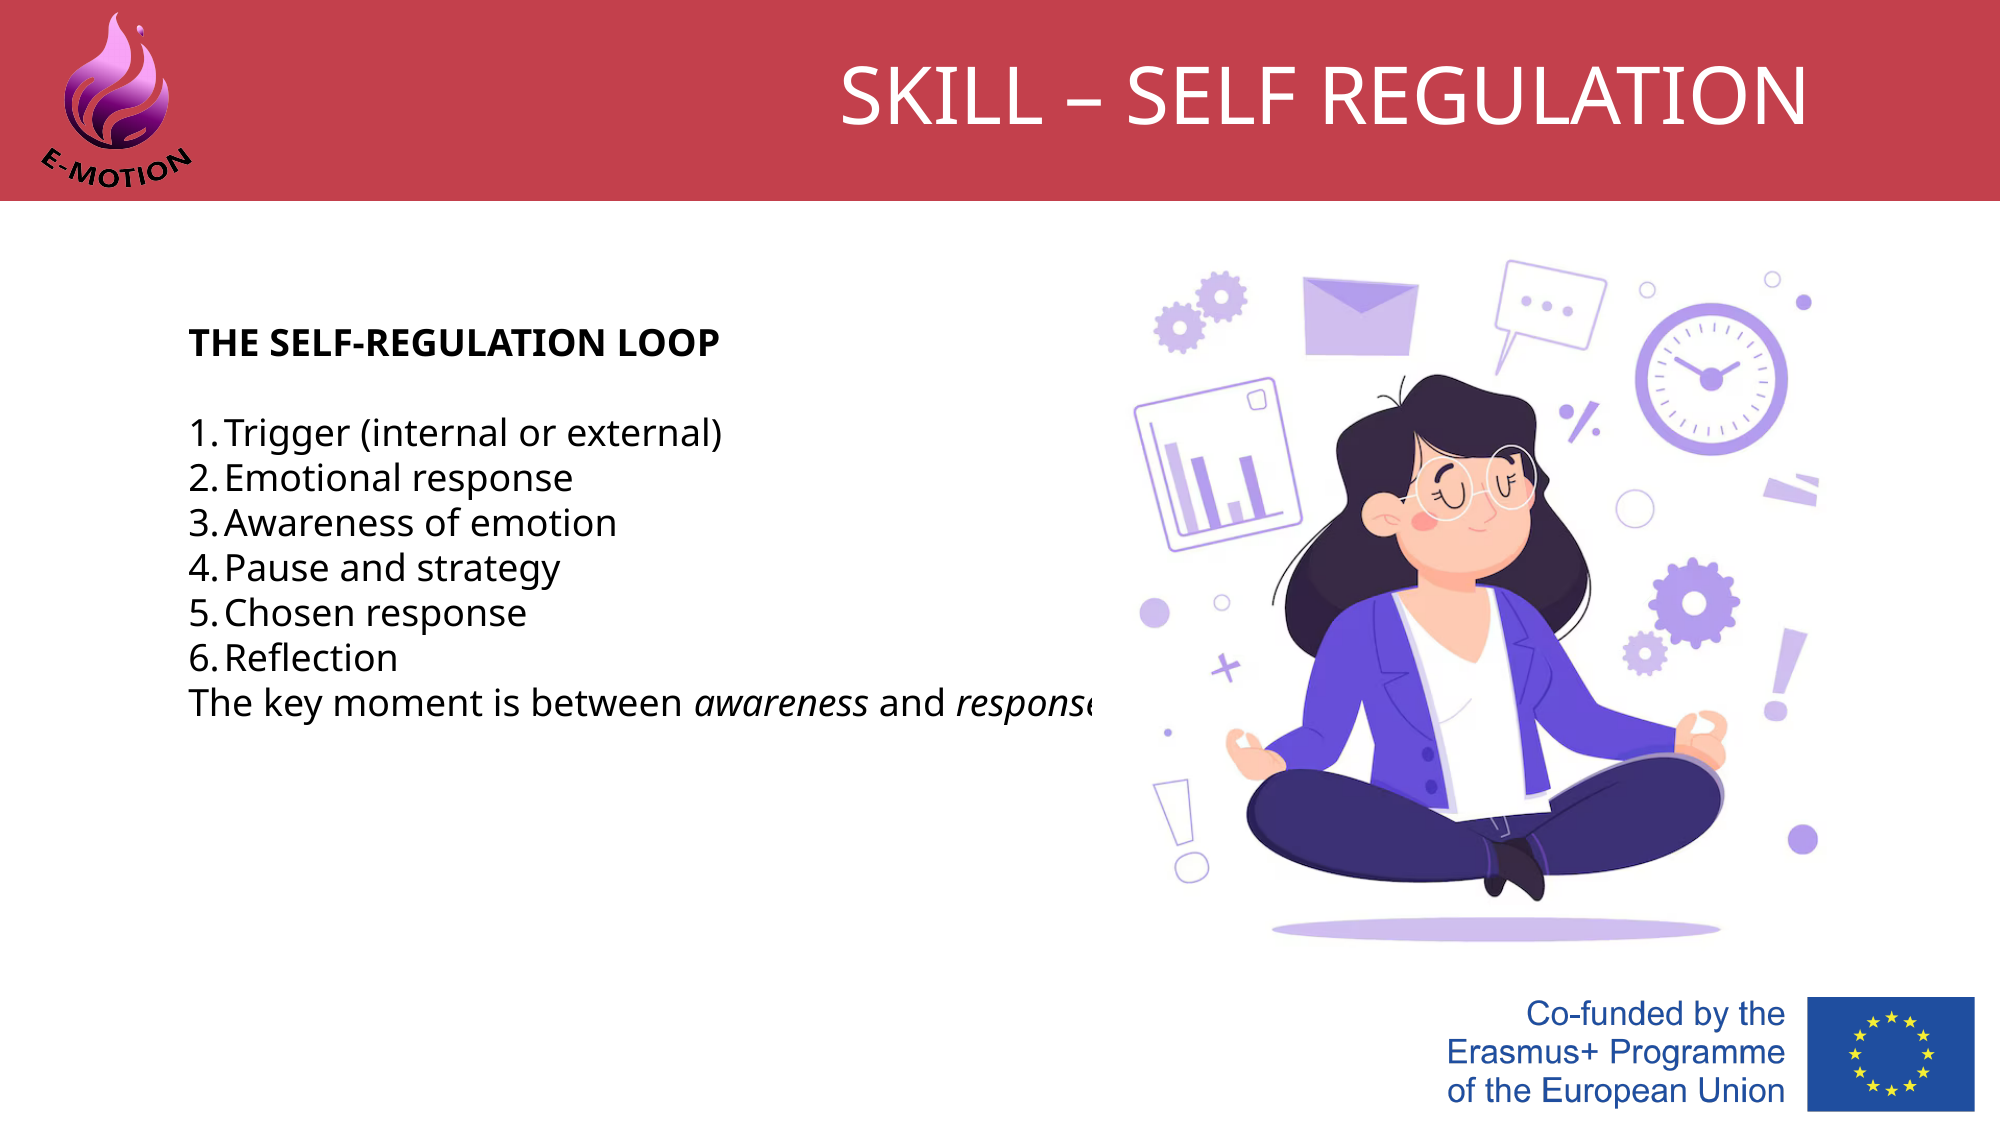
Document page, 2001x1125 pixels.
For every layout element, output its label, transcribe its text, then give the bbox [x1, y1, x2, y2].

picture [1091, 212, 1864, 984]
picture [0, 0, 253, 247]
text_box THE SELF-REGULATION LOOP Trigger (internal or external) Emotional response Awareness of emotion Pause and strategy Chosen response Reflection The key moment is between awareness and response. [173, 311, 1091, 732]
text_box SKILL – SELF REGULATION [813, 36, 1827, 311]
